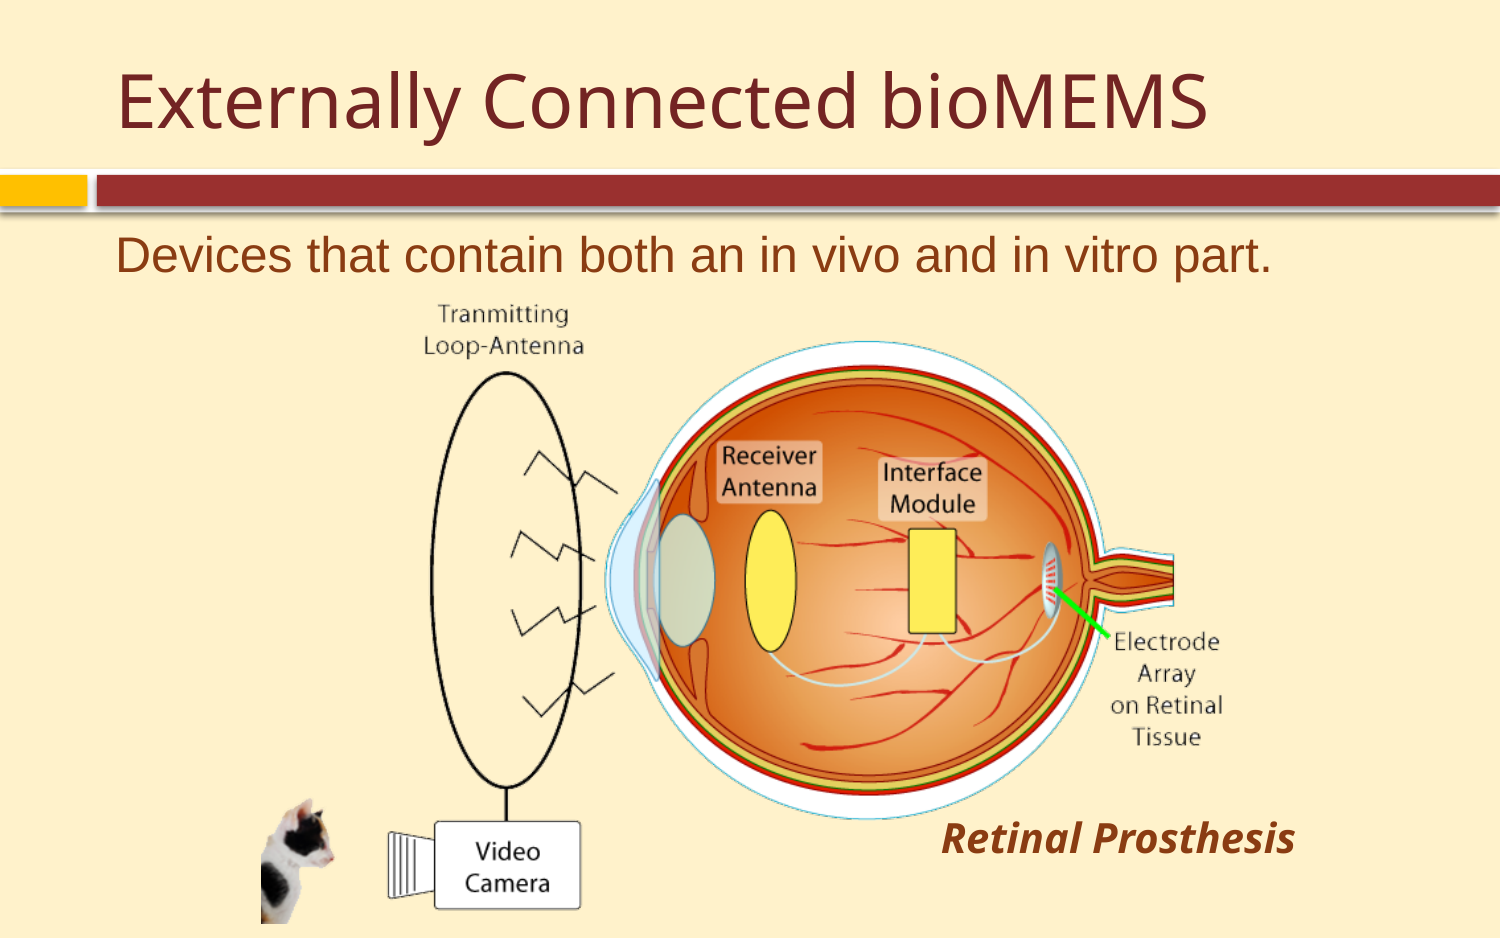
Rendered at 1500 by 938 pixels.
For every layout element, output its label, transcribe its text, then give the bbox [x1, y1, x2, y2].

title Externally Connected bioMEMS [100, 31, 1438, 167]
list Devices that contain both an in vivo and in vitro part. [100, 203, 1450, 415]
text_box Retinal Prosthesis [1244, 804, 1311, 920]
picture [261, 288, 1239, 924]
